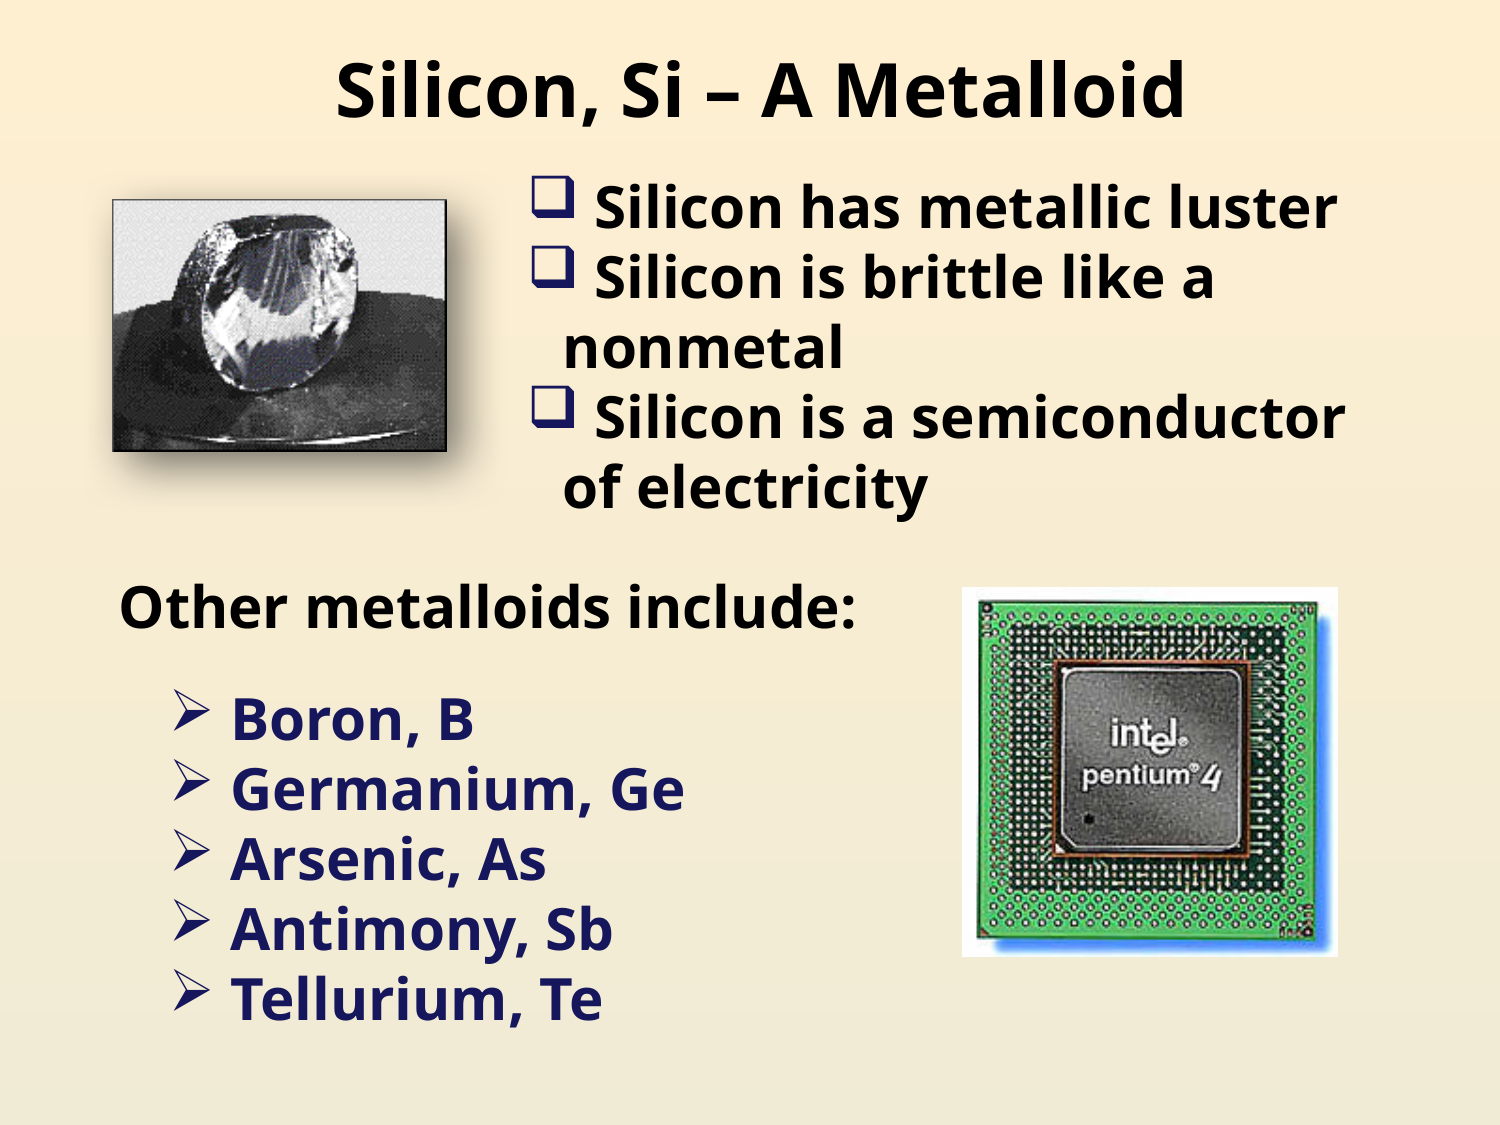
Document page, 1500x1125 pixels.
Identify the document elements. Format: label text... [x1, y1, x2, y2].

picture [962, 587, 1338, 957]
picture [112, 199, 447, 452]
title Silicon, Si – A Metalloid [124, 37, 1401, 138]
text_box Boron, B Germanium, Ge Arsenic, As Antimony, Sb Tellurium, Te [153, 675, 701, 1040]
text_box Silicon has metallic luster Silicon is brittle like a nonmetal Silicon is a semiconductor of electricity [512, 162, 1403, 588]
text_box Other metalloids include: [104, 562, 872, 648]
